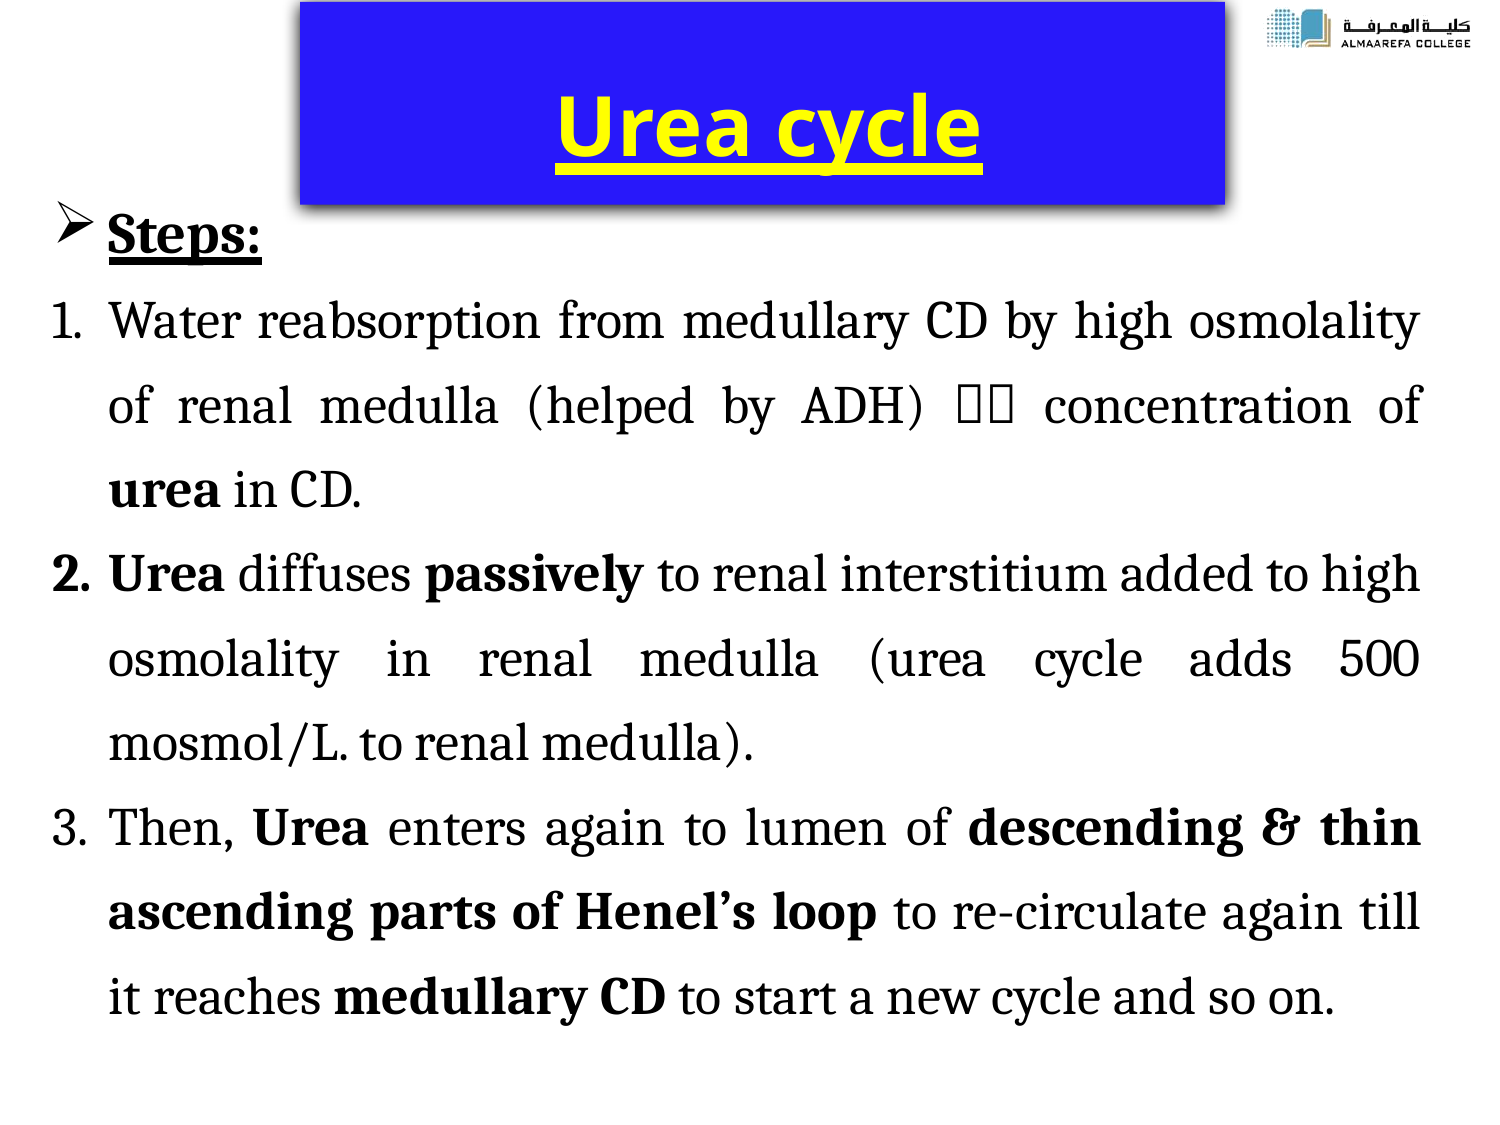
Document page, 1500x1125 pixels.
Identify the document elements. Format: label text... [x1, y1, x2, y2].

list Steps: Water reabsorption from medullary CD by high osmolality of renal medulla (helped by ADH)  concentration of urea in CD. Urea diffuses passively to renal interstitium added to high osmolality in renal medulla (urea cycle adds 500 mosmol/L. to renal medulla). Then, Urea enters again to lumen of descending & thin ascending parts of Henel’s loop to re-circulate again till it reaches medullary CD to start a new cycle and so on. [37, 187, 1438, 1002]
picture [1262, 0, 1475, 65]
title Urea cycle [300, 1, 1225, 205]
